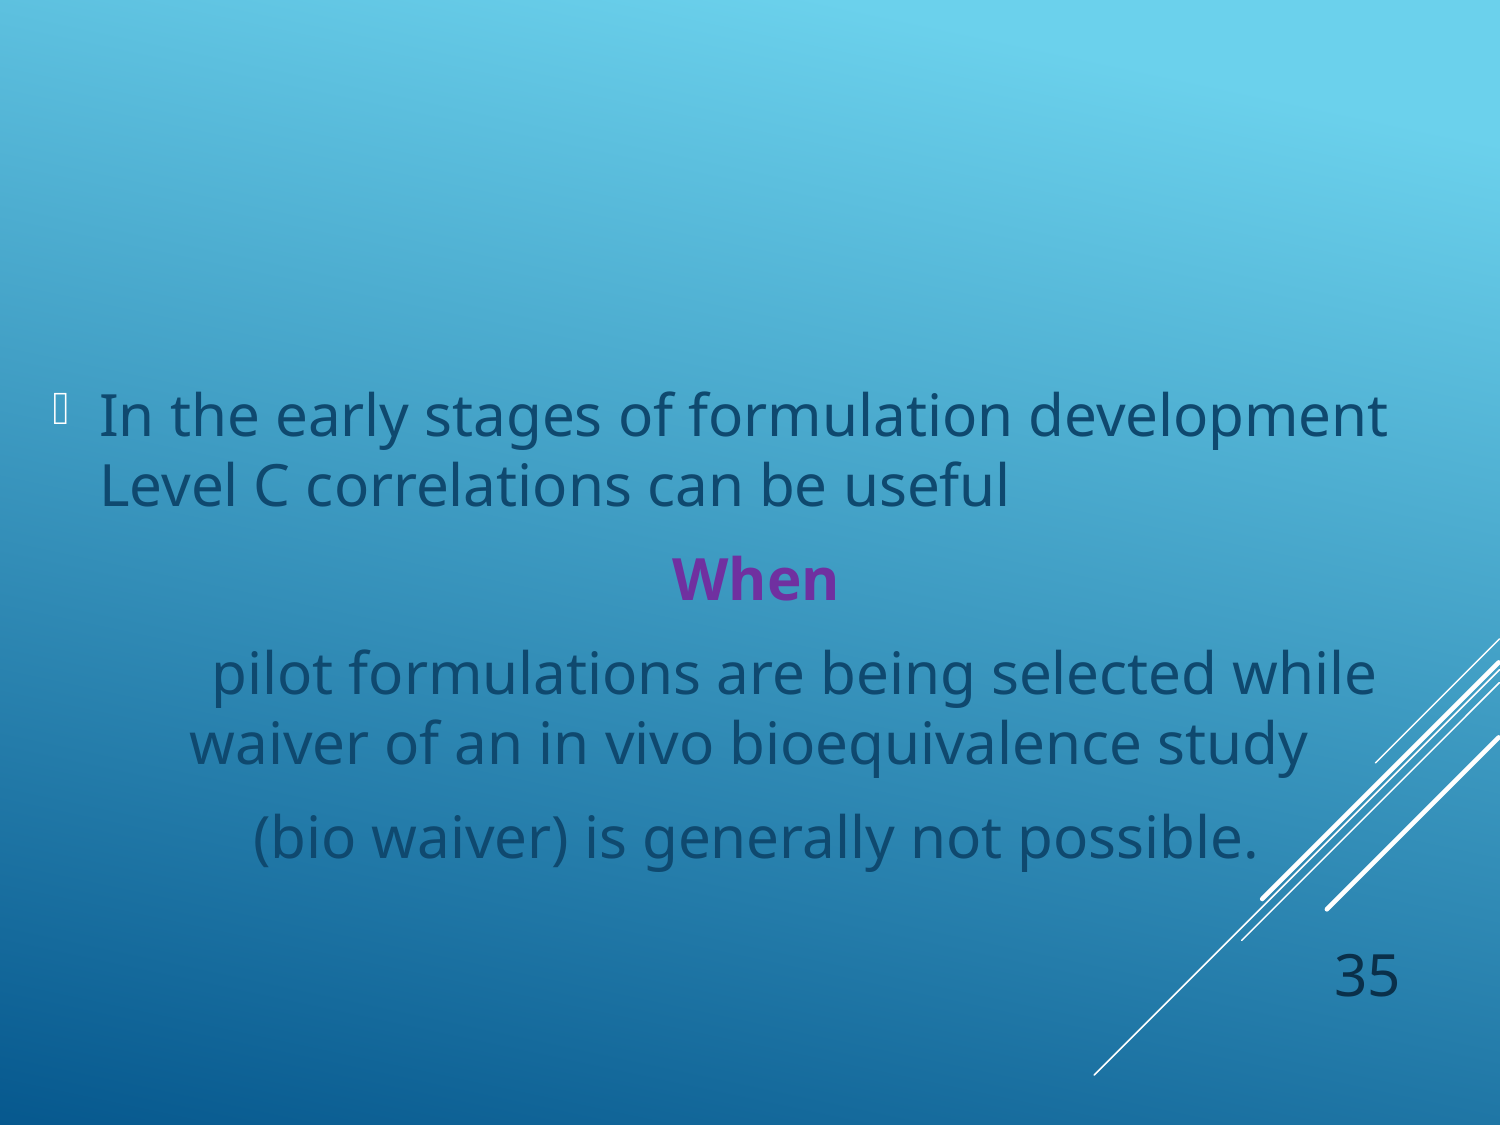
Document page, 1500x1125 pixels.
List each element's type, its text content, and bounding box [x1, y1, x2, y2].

list In the early stages of formulation development Level C correlations can be useful When pilot formulations are being selected while waiver of an in vivo bioequivalence study (bio waiver) is generally not possible. [37, 174, 1475, 1050]
slide_number 35 [1275, 915, 1416, 1025]
